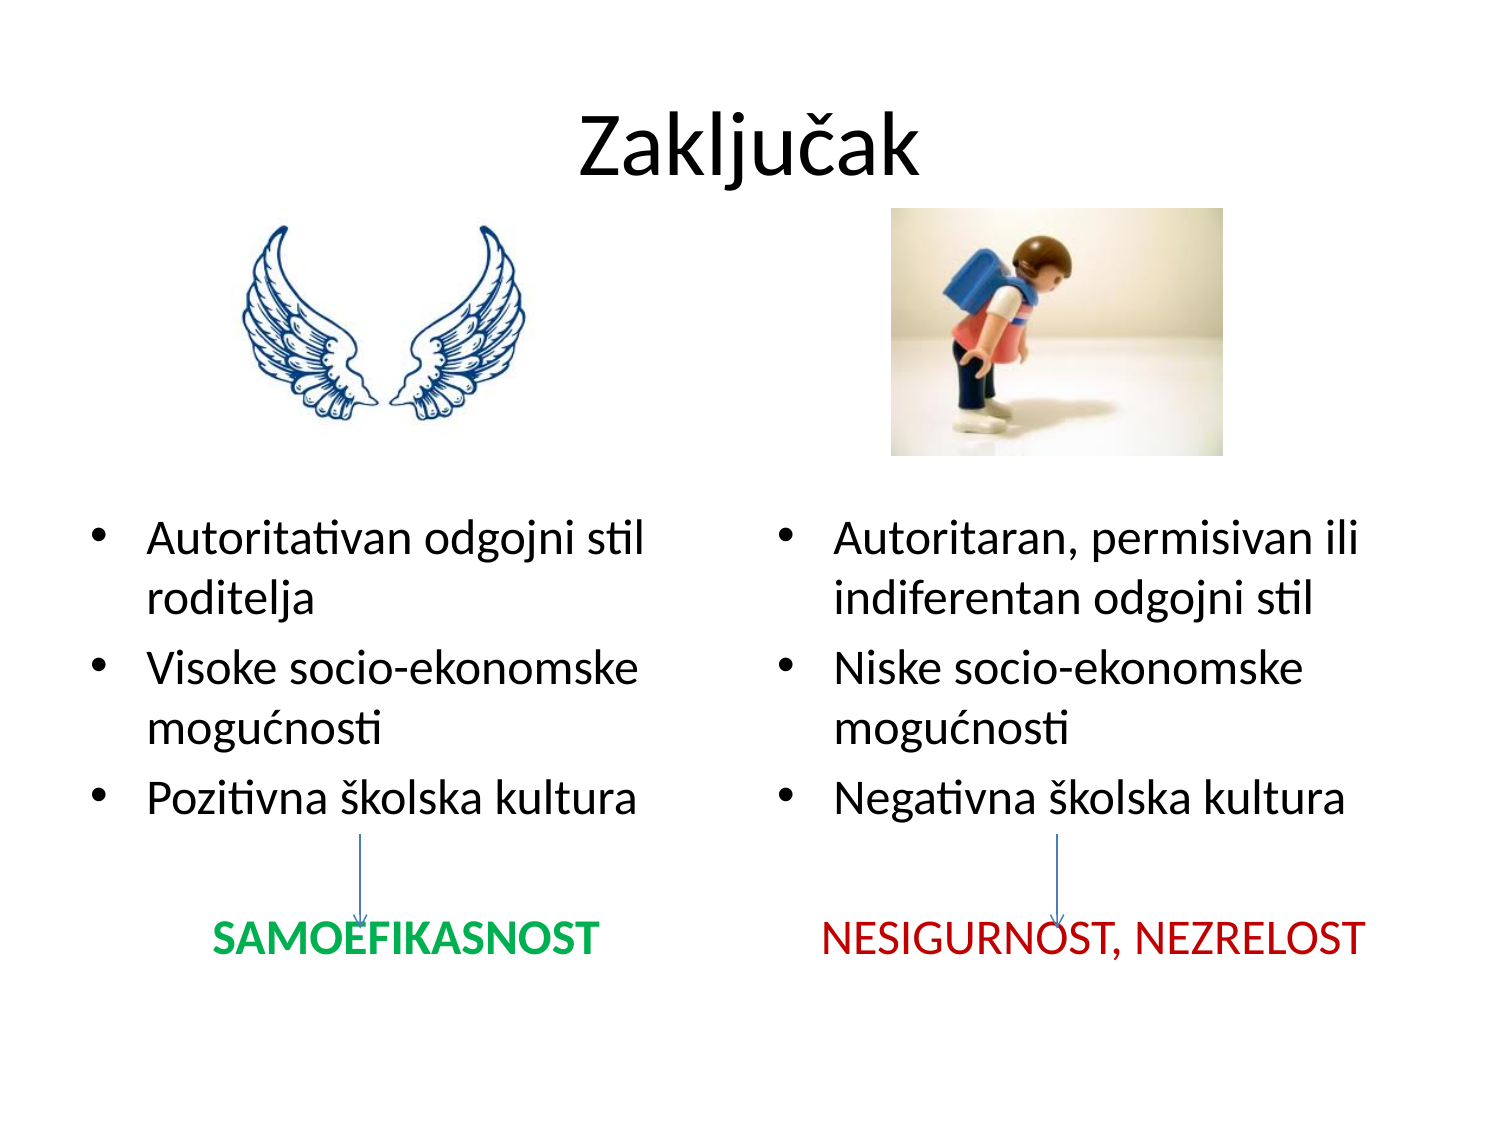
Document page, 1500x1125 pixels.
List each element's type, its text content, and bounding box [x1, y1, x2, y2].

list Autoritaran, permisivan ili indiferentan odgojni stil Niske socio-ekonomske mogućnosti Negativna školska kultura NESIGURNOST, NEZRELOST [761, 356, 1425, 1005]
list Autoritativan odgojni stil roditelja Visoke socio-ekonomske mogućnosti Pozitivna školska kultura SAMOEFIKASNOST [75, 356, 738, 1005]
picture [891, 207, 1223, 457]
picture [231, 207, 538, 438]
title Zaključak [75, 45, 1425, 233]
